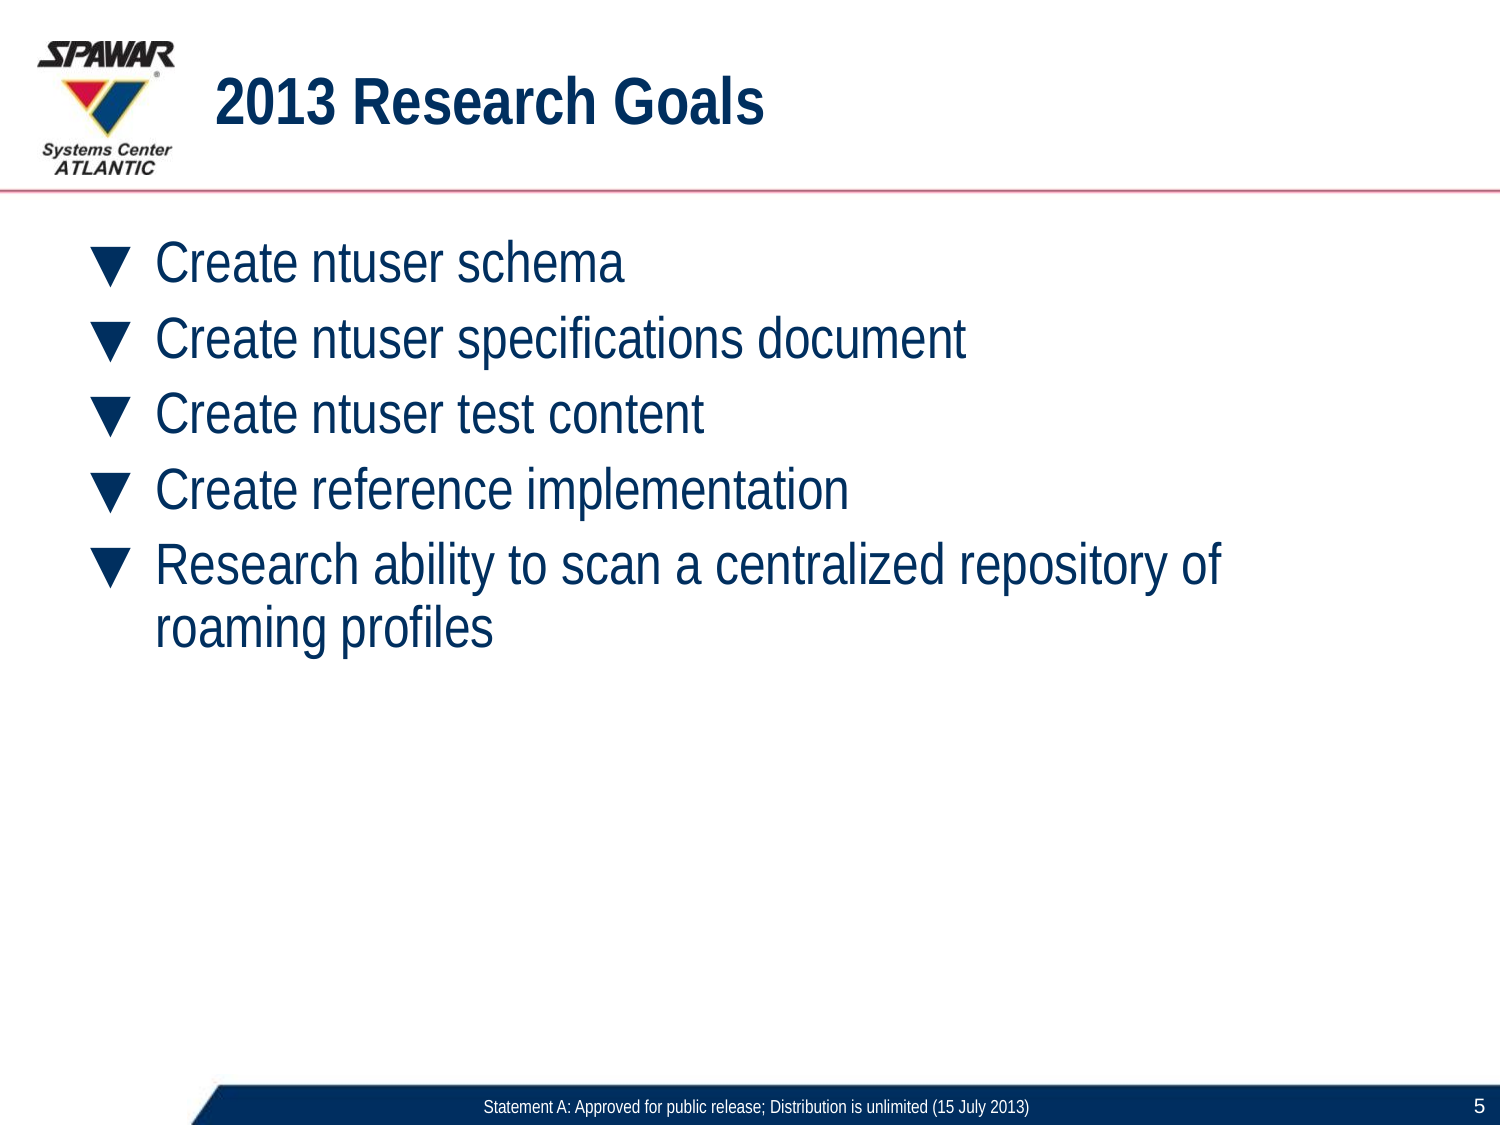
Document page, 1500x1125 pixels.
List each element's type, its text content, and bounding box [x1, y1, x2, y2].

list Create ntuser schema Create ntuser specifications document Create ntuser test content Create reference implementation Research ability to scan a centralized repository of roaming profiles [74, 224, 1401, 1001]
picture [37, 41, 175, 175]
picture [187, 1074, 1500, 1125]
title 2013 Research Goals [199, 32, 1426, 176]
picture [0, 187, 1500, 200]
